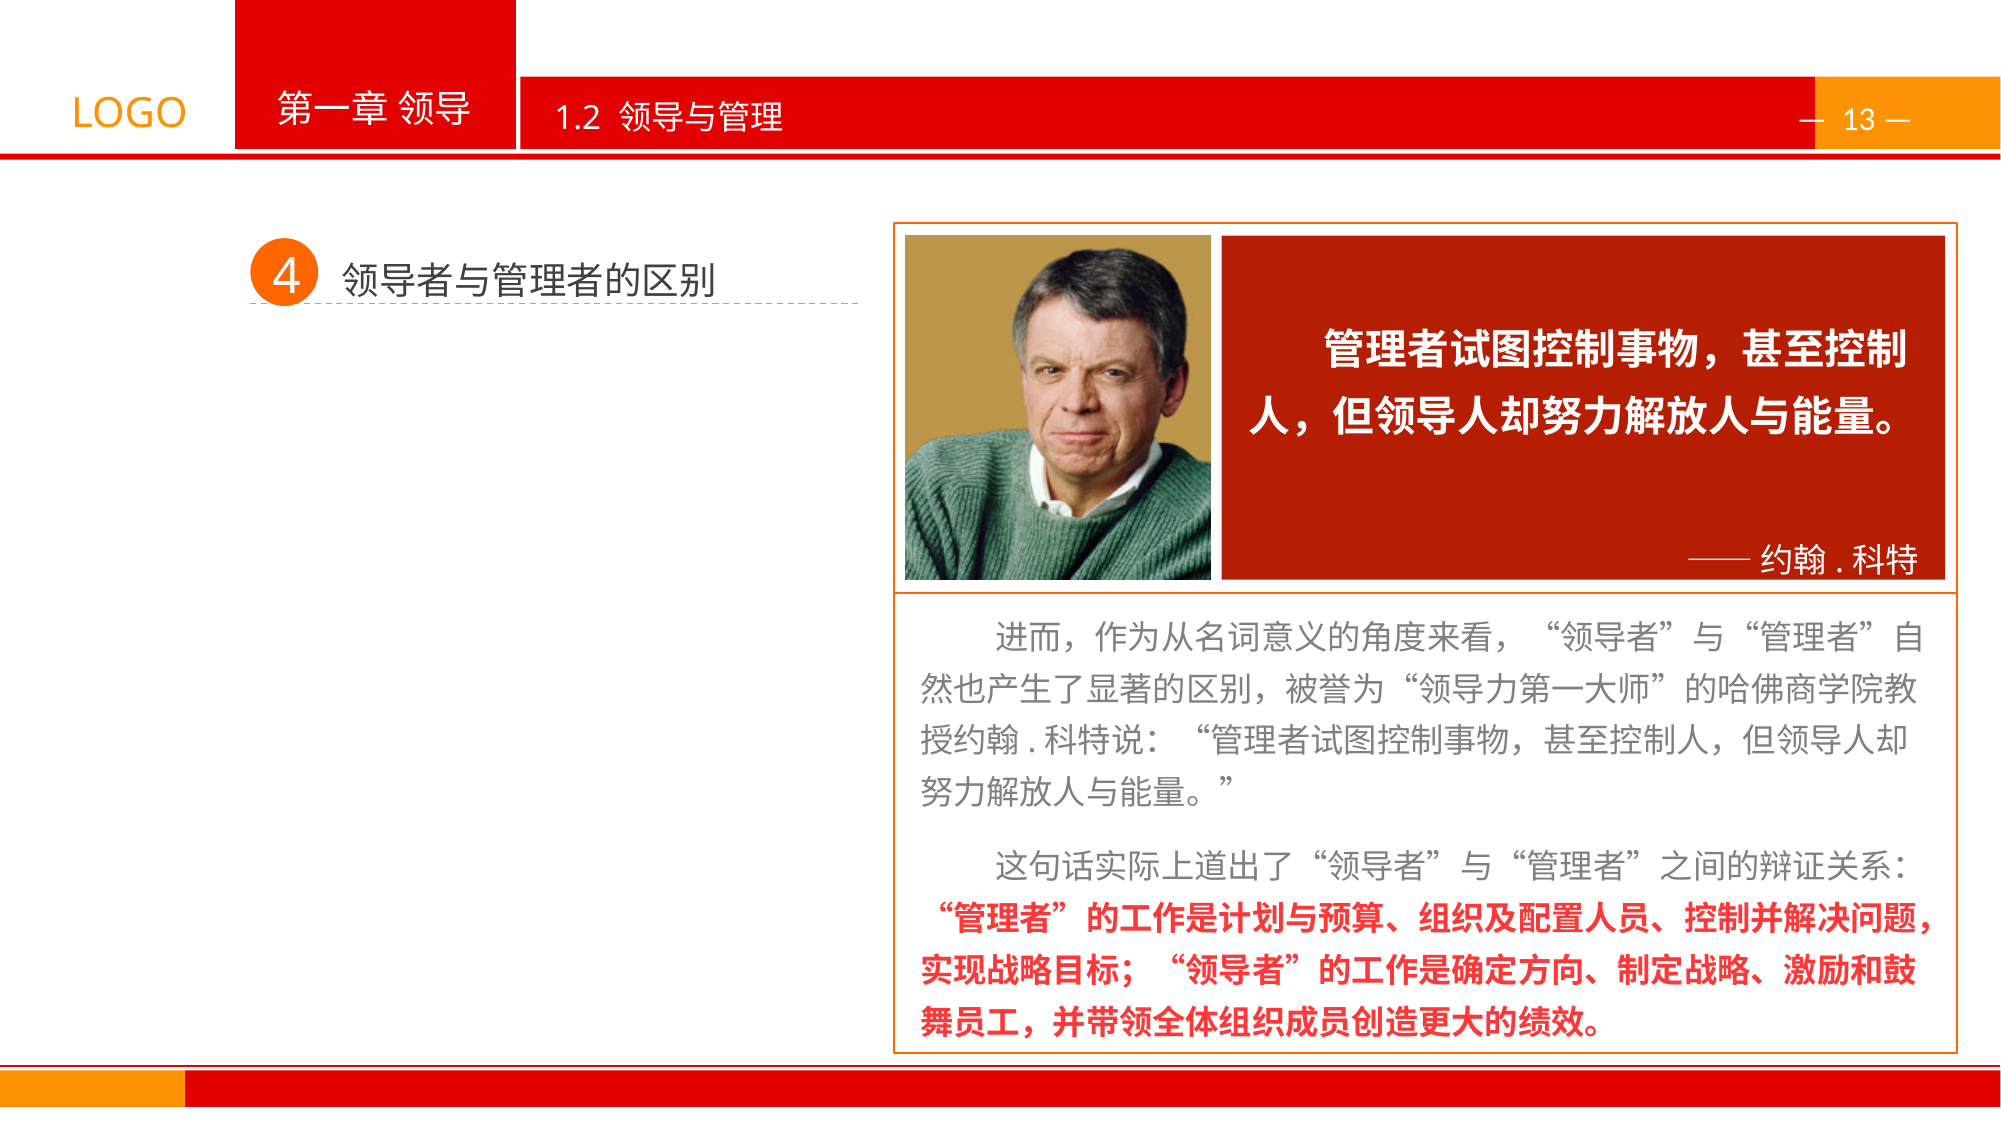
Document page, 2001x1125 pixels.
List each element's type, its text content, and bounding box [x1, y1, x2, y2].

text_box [250, 235, 319, 312]
text_box 领导者与管理者的区别 [326, 227, 785, 302]
text_box [1221, 235, 1946, 580]
text_box 管理者试图控制事物，甚至控制人，但领导人却努力解放人与能量。 ——约翰.科特 [1233, 298, 1934, 587]
picture [904, 235, 1211, 581]
text_box [892, 591, 1959, 1055]
text_box [892, 221, 1959, 591]
